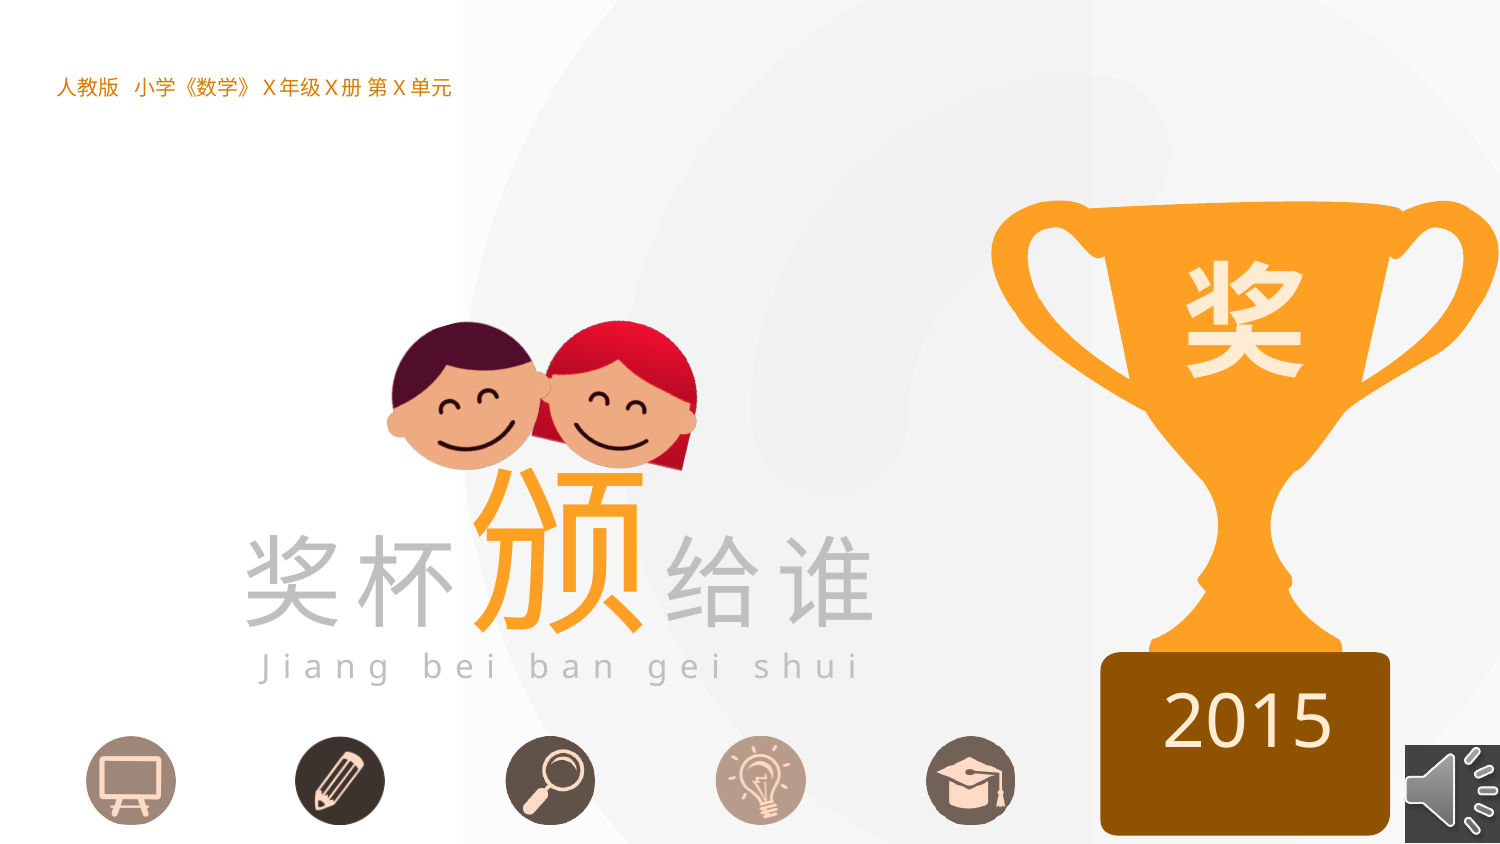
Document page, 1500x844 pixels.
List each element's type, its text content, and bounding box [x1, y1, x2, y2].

picture [504, 736, 595, 826]
picture [86, 736, 176, 826]
picture [366, 320, 701, 489]
text_box Jiang bei ban gei shui [246, 637, 456, 693]
picture [715, 736, 806, 826]
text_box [461, 0, 1500, 844]
picture [295, 736, 385, 826]
text_box 小学《数学》Ｘ年级Ｘ册 第X单元 [119, 67, 456, 108]
picture [1403, 743, 1500, 844]
picture [925, 736, 1015, 826]
text_box 奖杯颁给谁 [228, 428, 456, 664]
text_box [948, 189, 1500, 839]
text_box 人教版 [41, 67, 119, 108]
